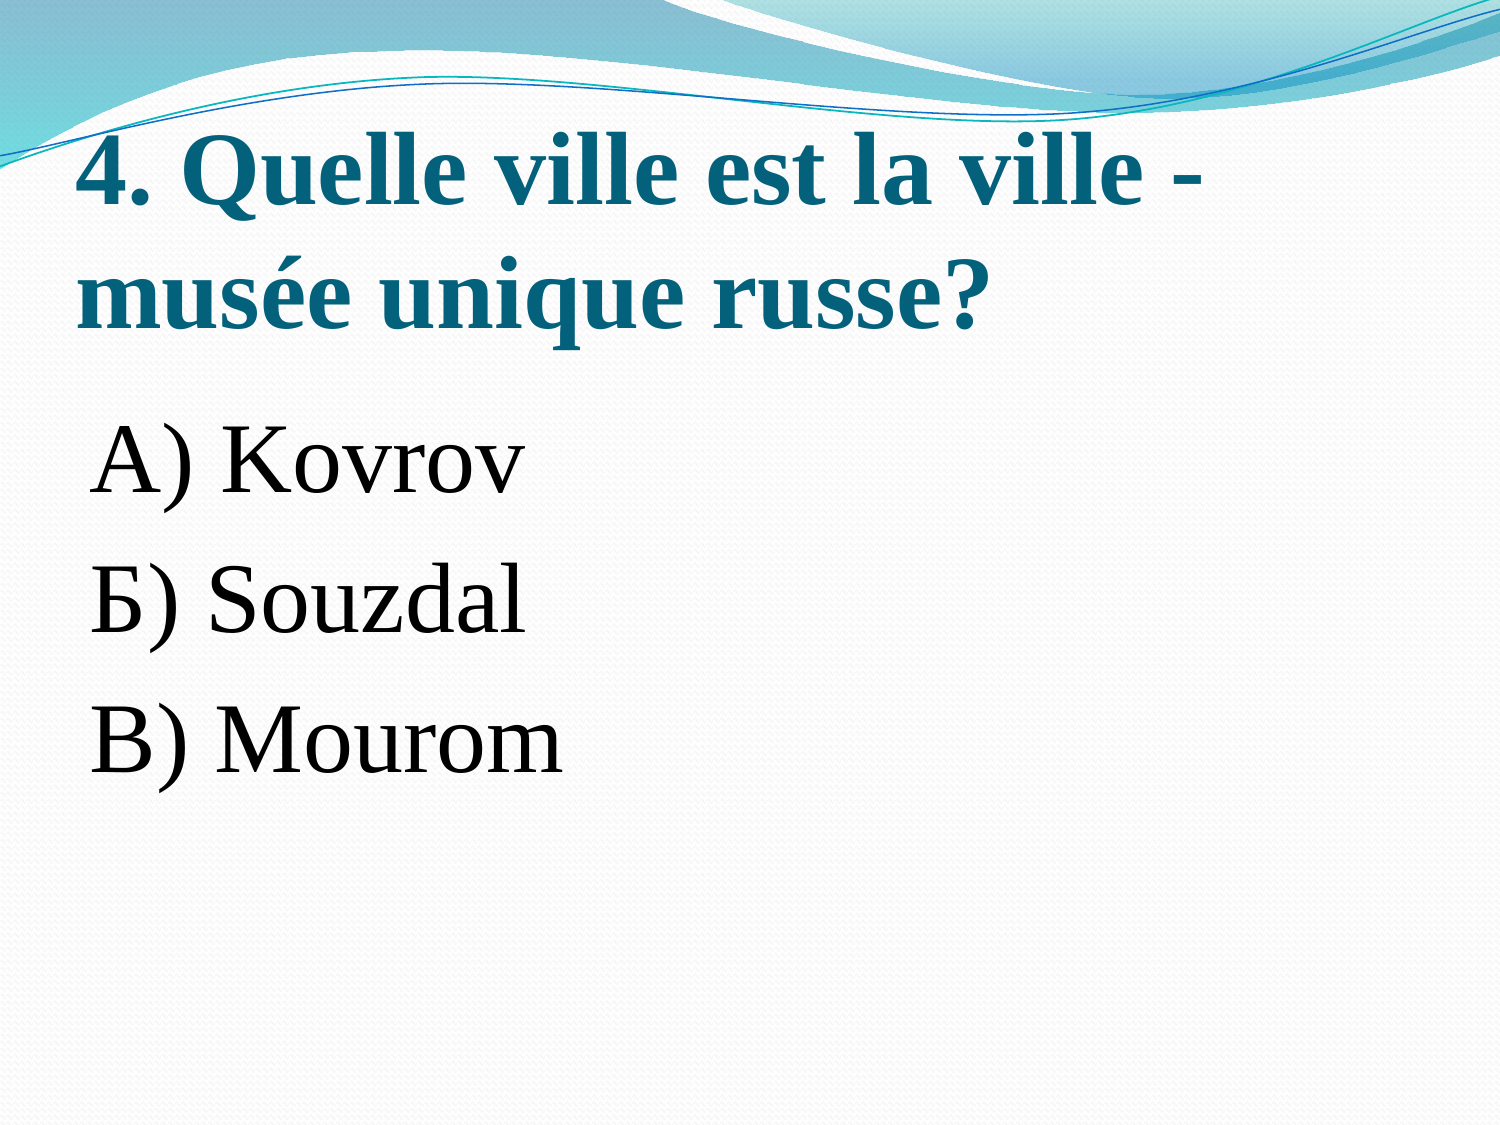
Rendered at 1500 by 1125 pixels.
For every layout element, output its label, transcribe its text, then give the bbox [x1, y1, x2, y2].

title 4. Quelle ville est la ville - musée unique russe? [75, 115, 1425, 350]
list А) Kovrov Б) Souzdal В) Mourom [75, 385, 1425, 1038]
